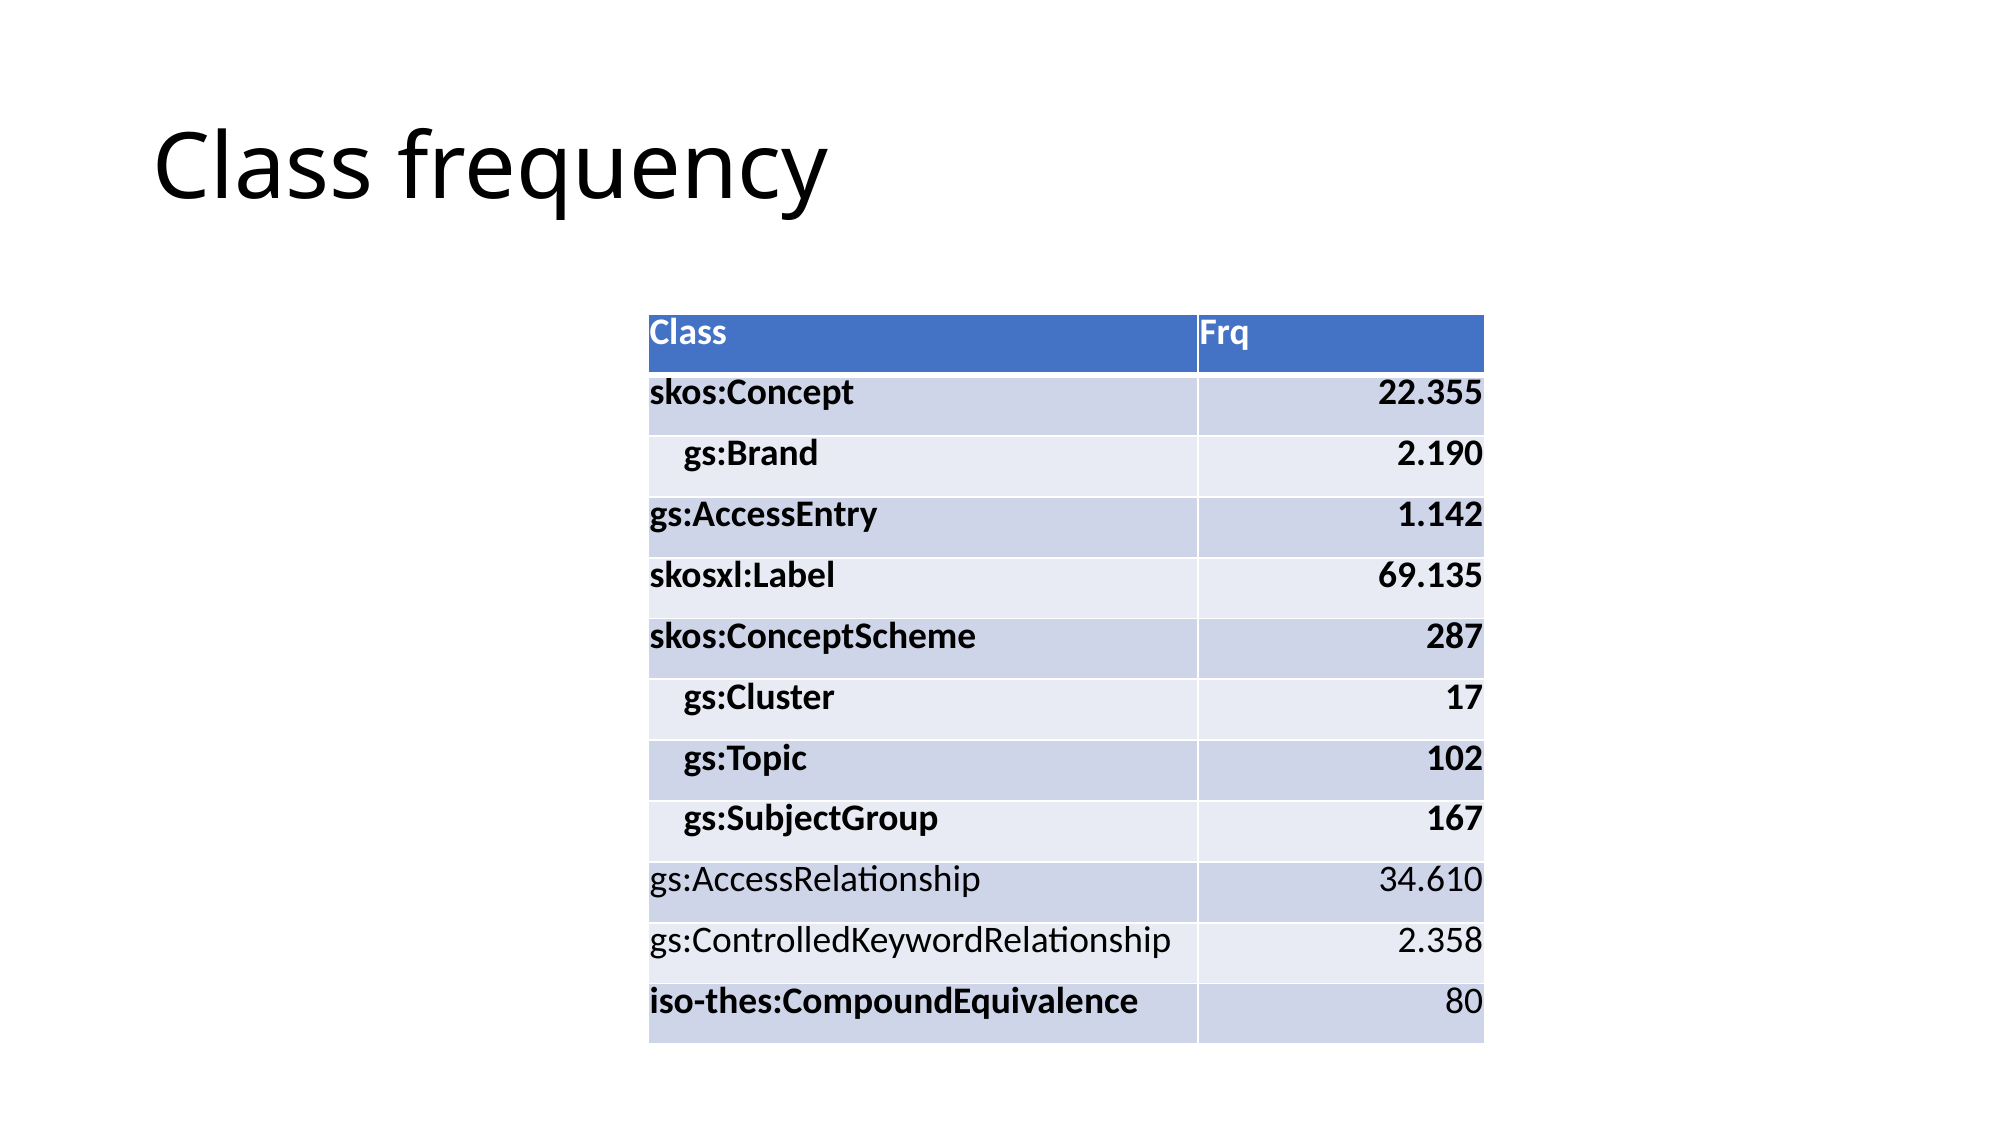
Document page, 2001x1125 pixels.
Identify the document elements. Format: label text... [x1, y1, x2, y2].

table_cell 167 [1199, 802, 1484, 861]
table_cell gs:ControlledKeywordRelationship [649, 924, 1197, 983]
table_cell 2.358 [1199, 924, 1484, 983]
table_cell 22.355 [1199, 378, 1484, 435]
table_cell gs:Brand [649, 437, 1197, 496]
table_header Class [649, 315, 1197, 372]
table_cell gs:AccessEntry [649, 498, 1197, 557]
table_cell 287 [1199, 619, 1484, 678]
table_cell gs:SubjectGroup [649, 802, 1197, 861]
table_cell 102 [1199, 741, 1484, 800]
table_cell skos:Concept [649, 378, 1197, 435]
table_cell 1.142 [1199, 498, 1484, 557]
table_cell iso-thes:CompoundEquivalence [649, 984, 1197, 1043]
table_cell gs:AccessRelationship [649, 863, 1197, 922]
table_cell 34.610 [1199, 863, 1484, 922]
title Class frequency [137, 59, 1863, 278]
table_cell 2.190 [1199, 437, 1484, 496]
table_cell 69.135 [1199, 559, 1484, 618]
table_cell 80 [1199, 984, 1484, 1043]
table_cell 17 [1199, 680, 1484, 739]
table_cell gs:Cluster [649, 680, 1197, 739]
table_cell skos:ConceptScheme [649, 619, 1197, 678]
table_header Frq [1199, 315, 1484, 372]
table_cell skosxl:Label [649, 559, 1197, 618]
table_cell gs:Topic [649, 741, 1197, 800]
